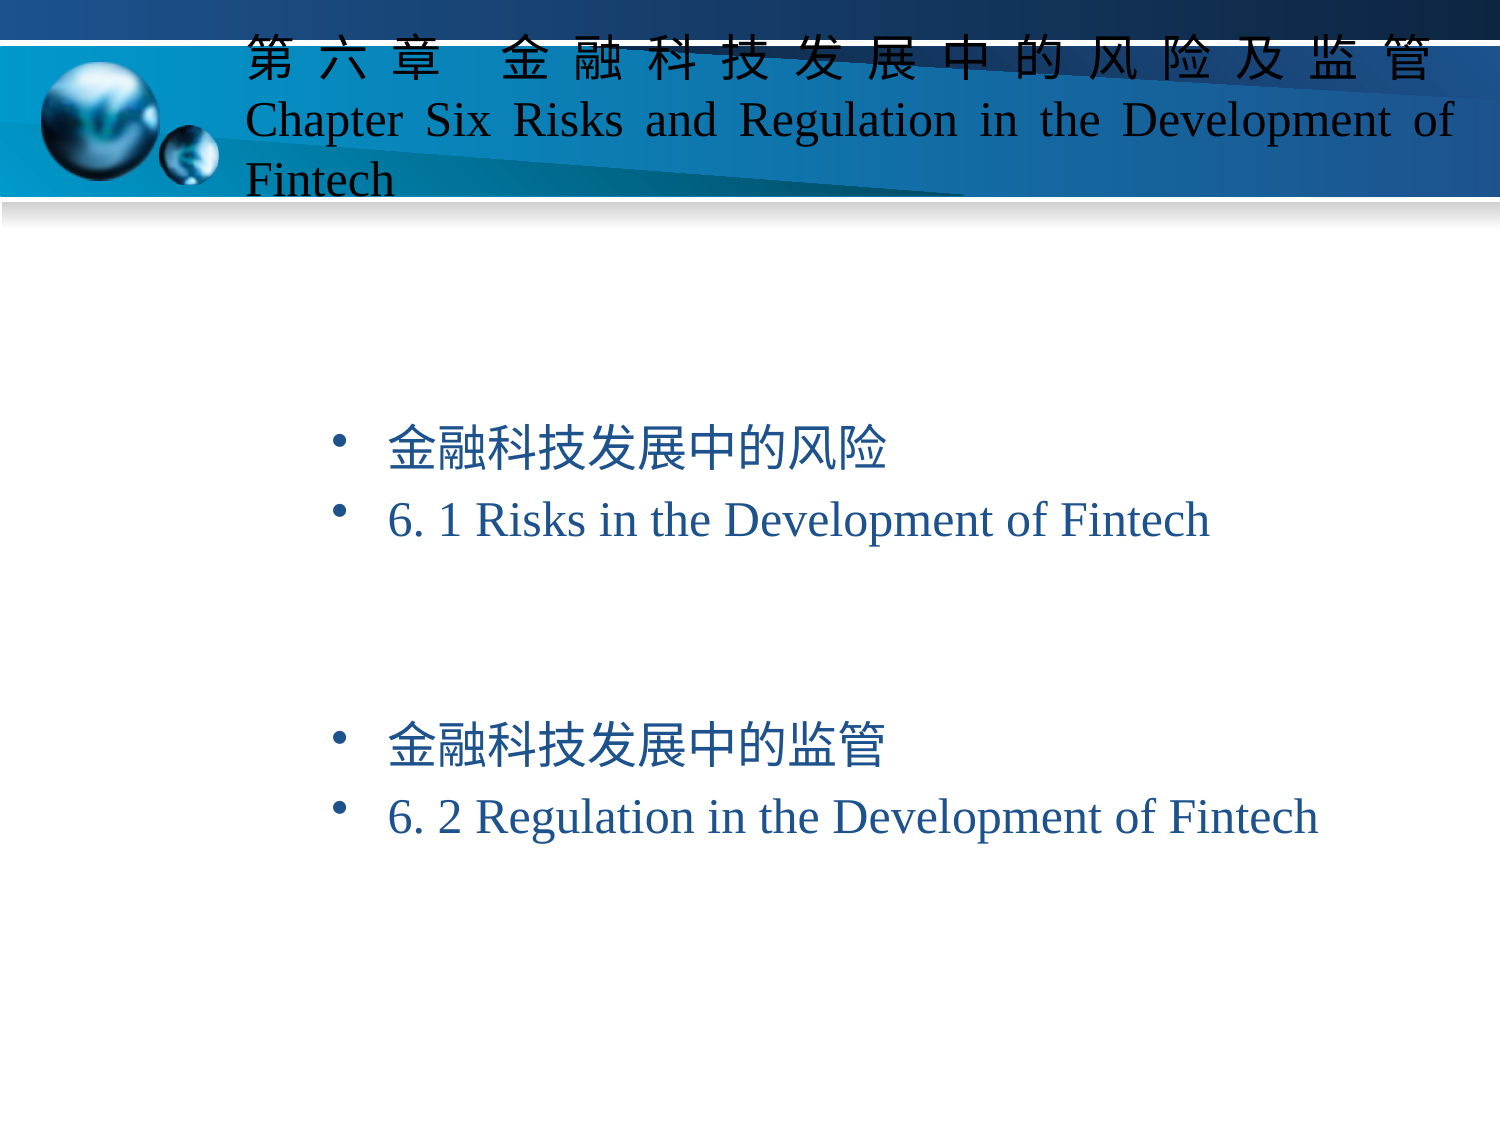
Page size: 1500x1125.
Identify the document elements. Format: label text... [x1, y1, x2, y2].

text_box 金融科技发展中的监管 6. 2 Regulation in the Development of Fintech [316, 705, 1355, 851]
picture [160, 126, 218, 184]
text_box 金融科技发展中的风险 6. 1 Risks in the Development of Fintech [316, 408, 1355, 554]
picture [42, 63, 159, 180]
title 第六章 金融科技发展中的风险及监管 Chapter Six Risks and Regulation in the Development of Fintech [229, 44, 1471, 188]
